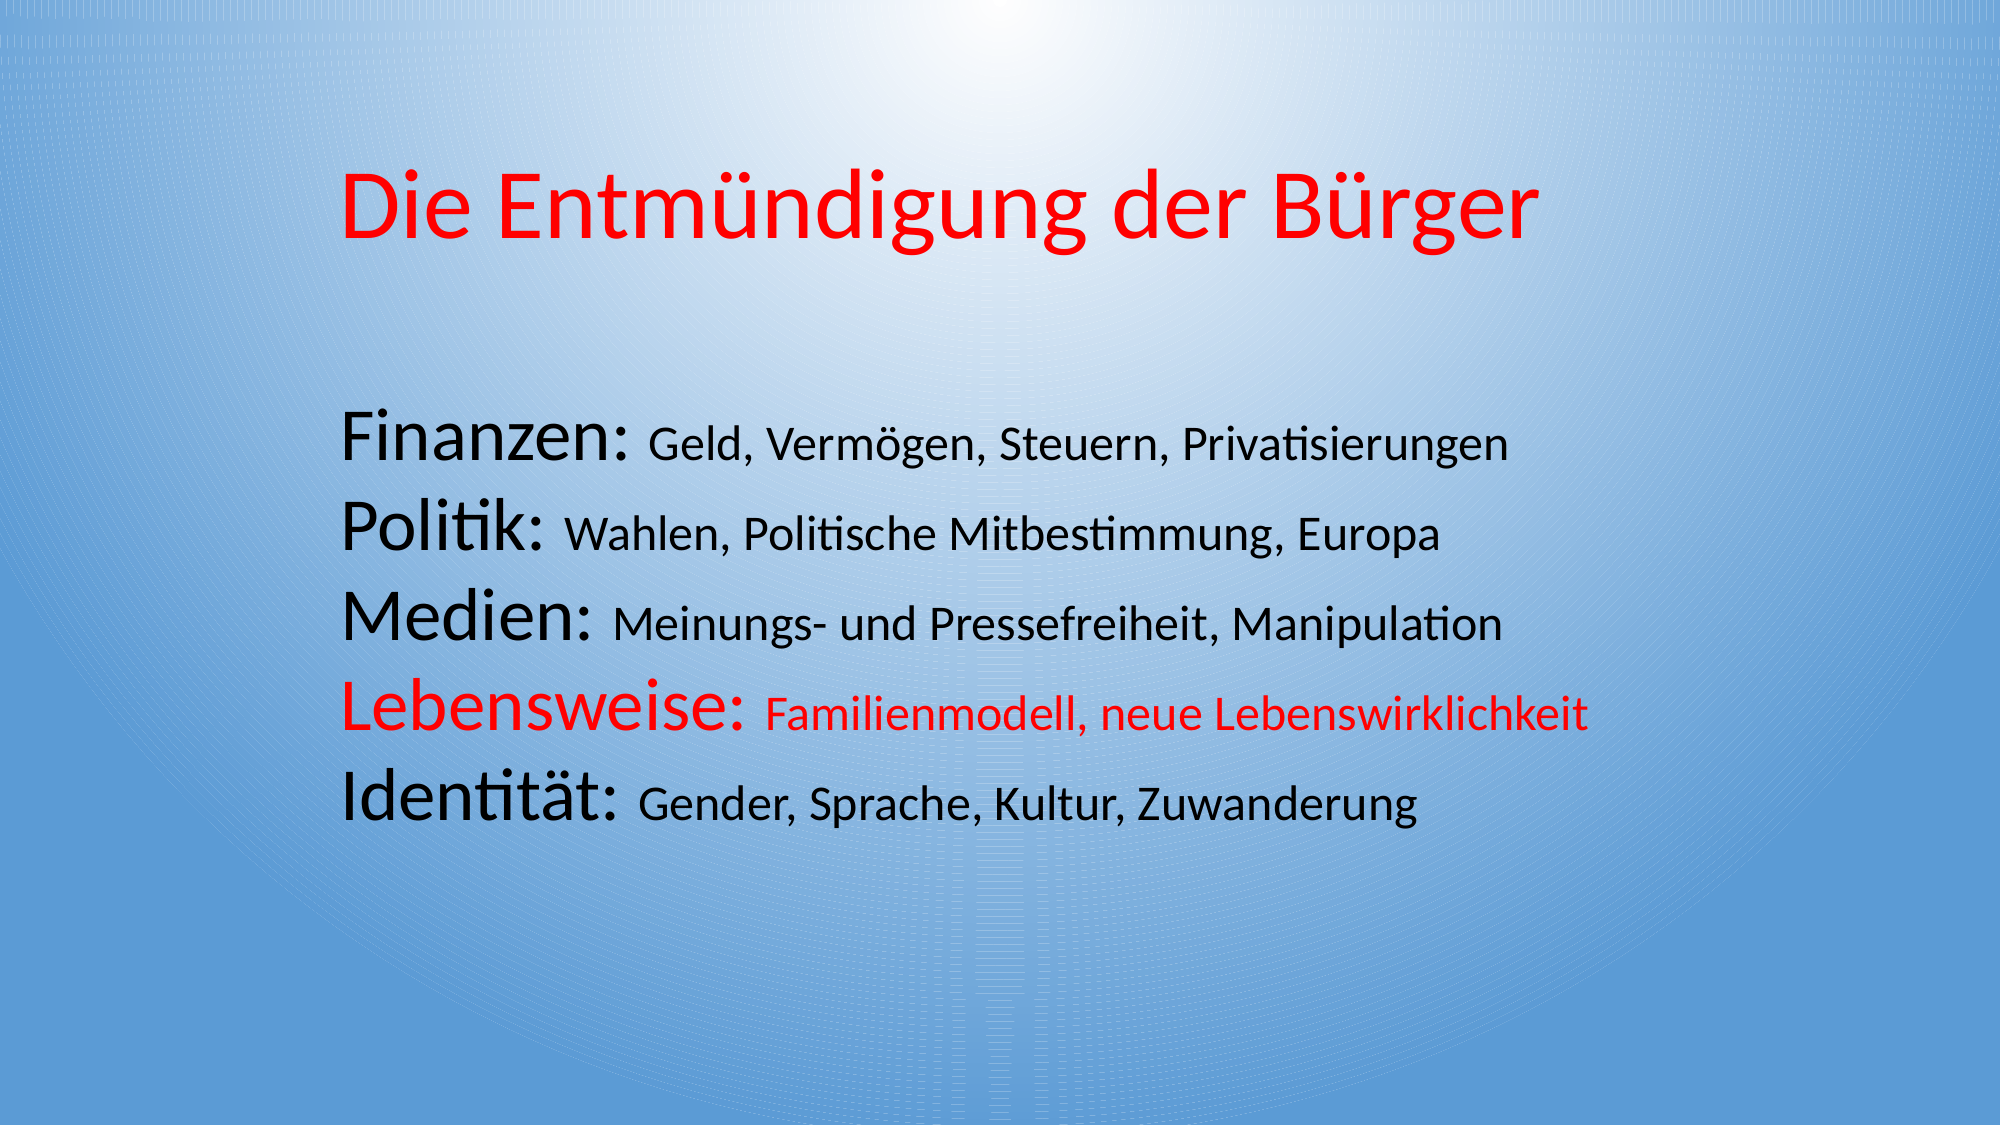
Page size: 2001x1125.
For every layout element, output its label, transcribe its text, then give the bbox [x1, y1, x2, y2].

text_box Finanzen: Geld, Vermögen, Steuern, Privatisierungen Politik: Wahlen, Politische Mitbestimmung, Europa Medien: Meinungs- und Pressefreiheit, Manipulation Lebensweise: Familienmodell, neue Lebenswirklichkeit Identität: Gender, Sprache, Kultur, Zuwanderung [325, 378, 1800, 889]
text_box Die Entmündigung der Bürger [203, 131, 1678, 267]
